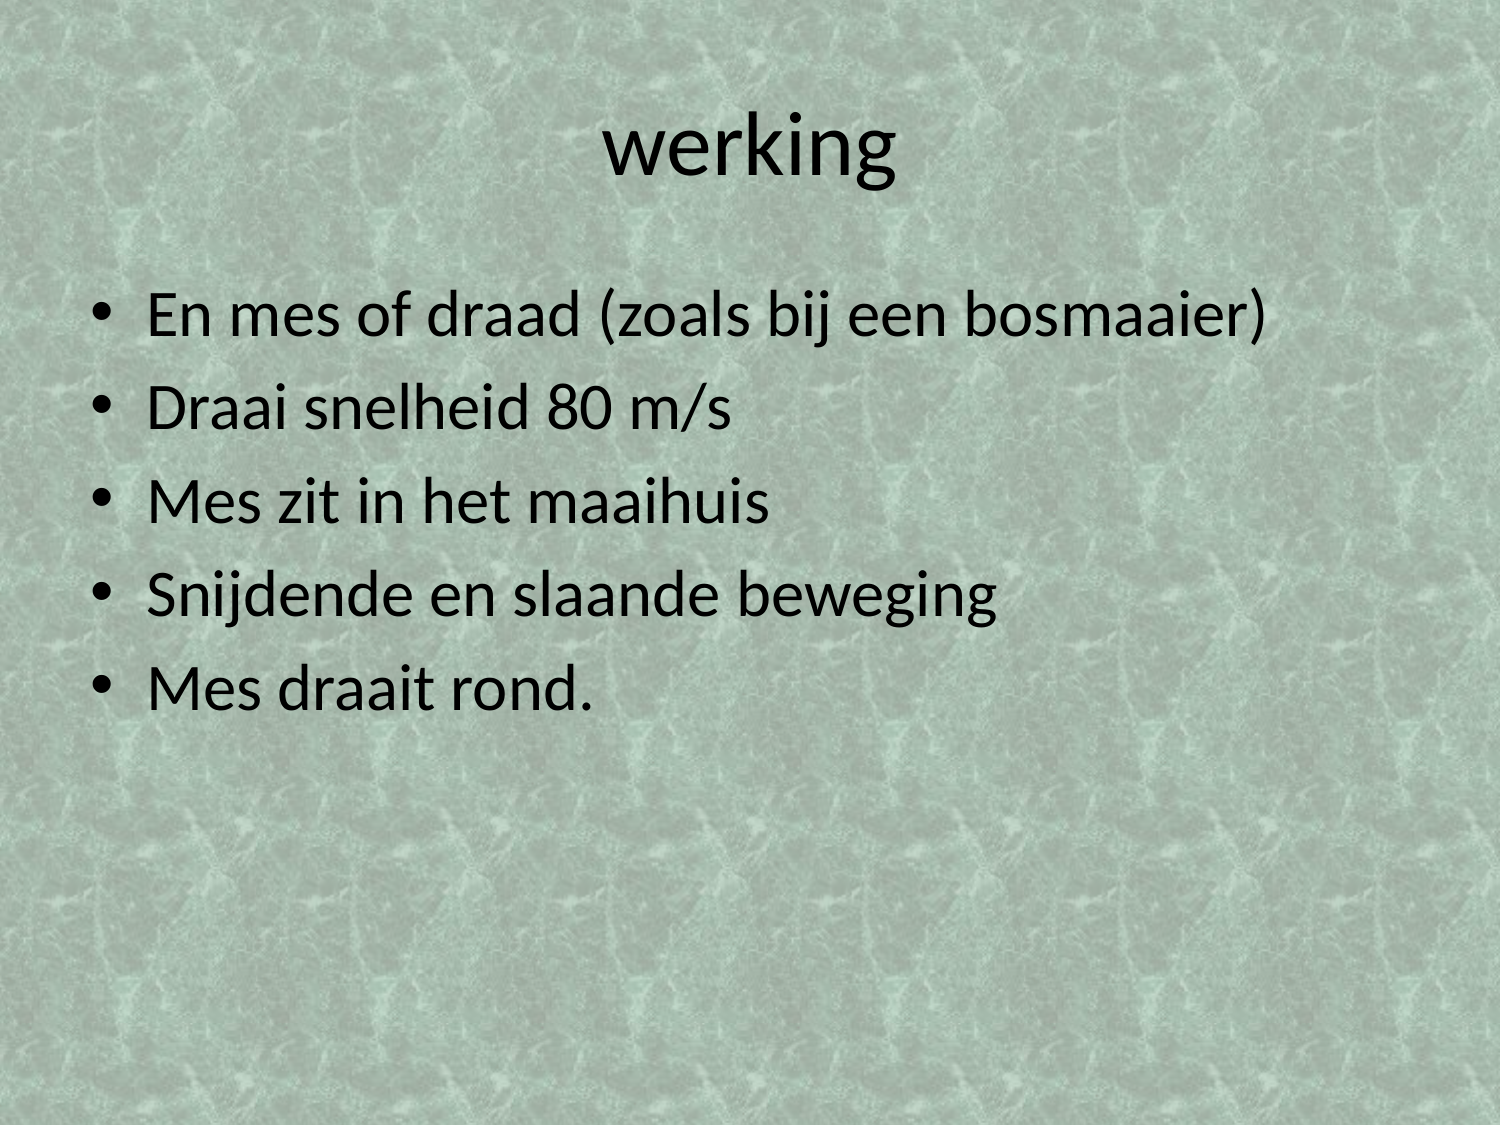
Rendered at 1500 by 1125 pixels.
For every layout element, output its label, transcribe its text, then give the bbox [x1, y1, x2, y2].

title werking [75, 45, 1425, 233]
list En mes of draad (zoals bij een bosmaaier) Draai snelheid 80 m/s Mes zit in het maaihuis Snijdende en slaande beweging Mes draait rond. [75, 262, 1425, 1005]
